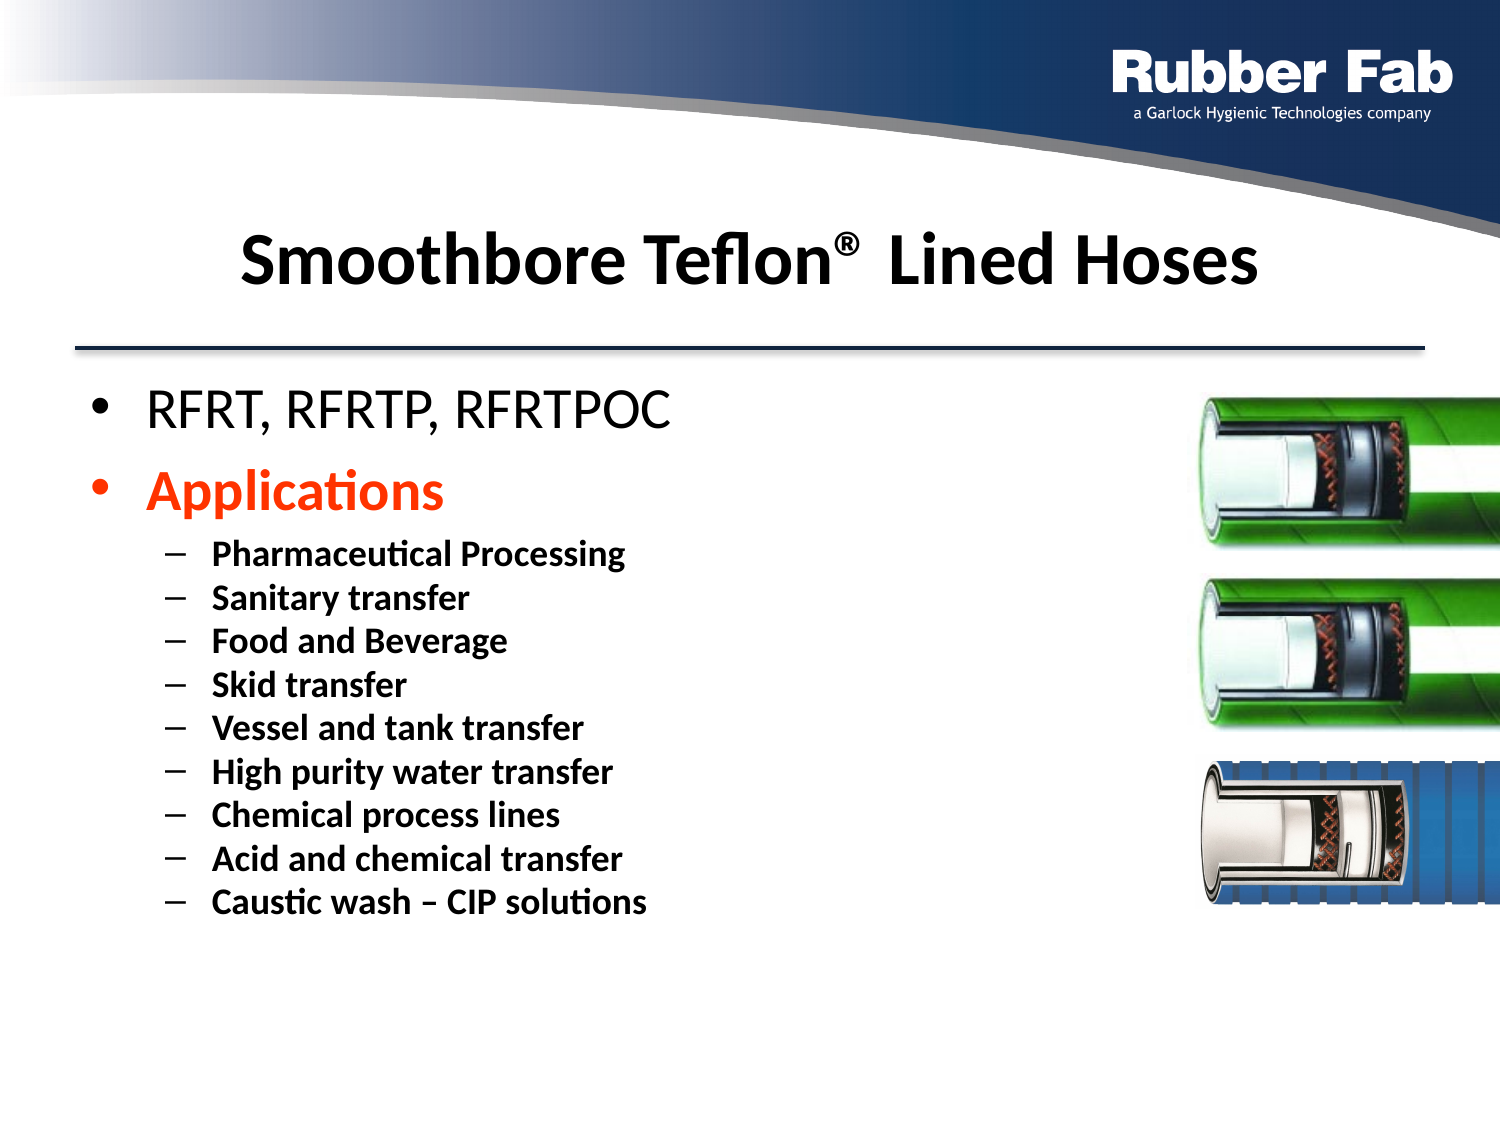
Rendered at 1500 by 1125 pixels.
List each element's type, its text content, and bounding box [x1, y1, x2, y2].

title Smoothbore Teflon® Lined Hoses [75, 160, 1425, 349]
picture [1187, 573, 1500, 732]
picture [1194, 754, 1500, 909]
list RFRT, RFRTP, RFRTPOC Applications Pharmaceutical Processing Sanitary transfer Food and Beverage Skid transfer Vessel and tank transfer High purity water transfer Chemical process lines Acid and chemical transfer Caustic wash – CIP solutions [75, 362, 1425, 1101]
picture [0, 0, 1500, 240]
picture [1187, 392, 1500, 551]
